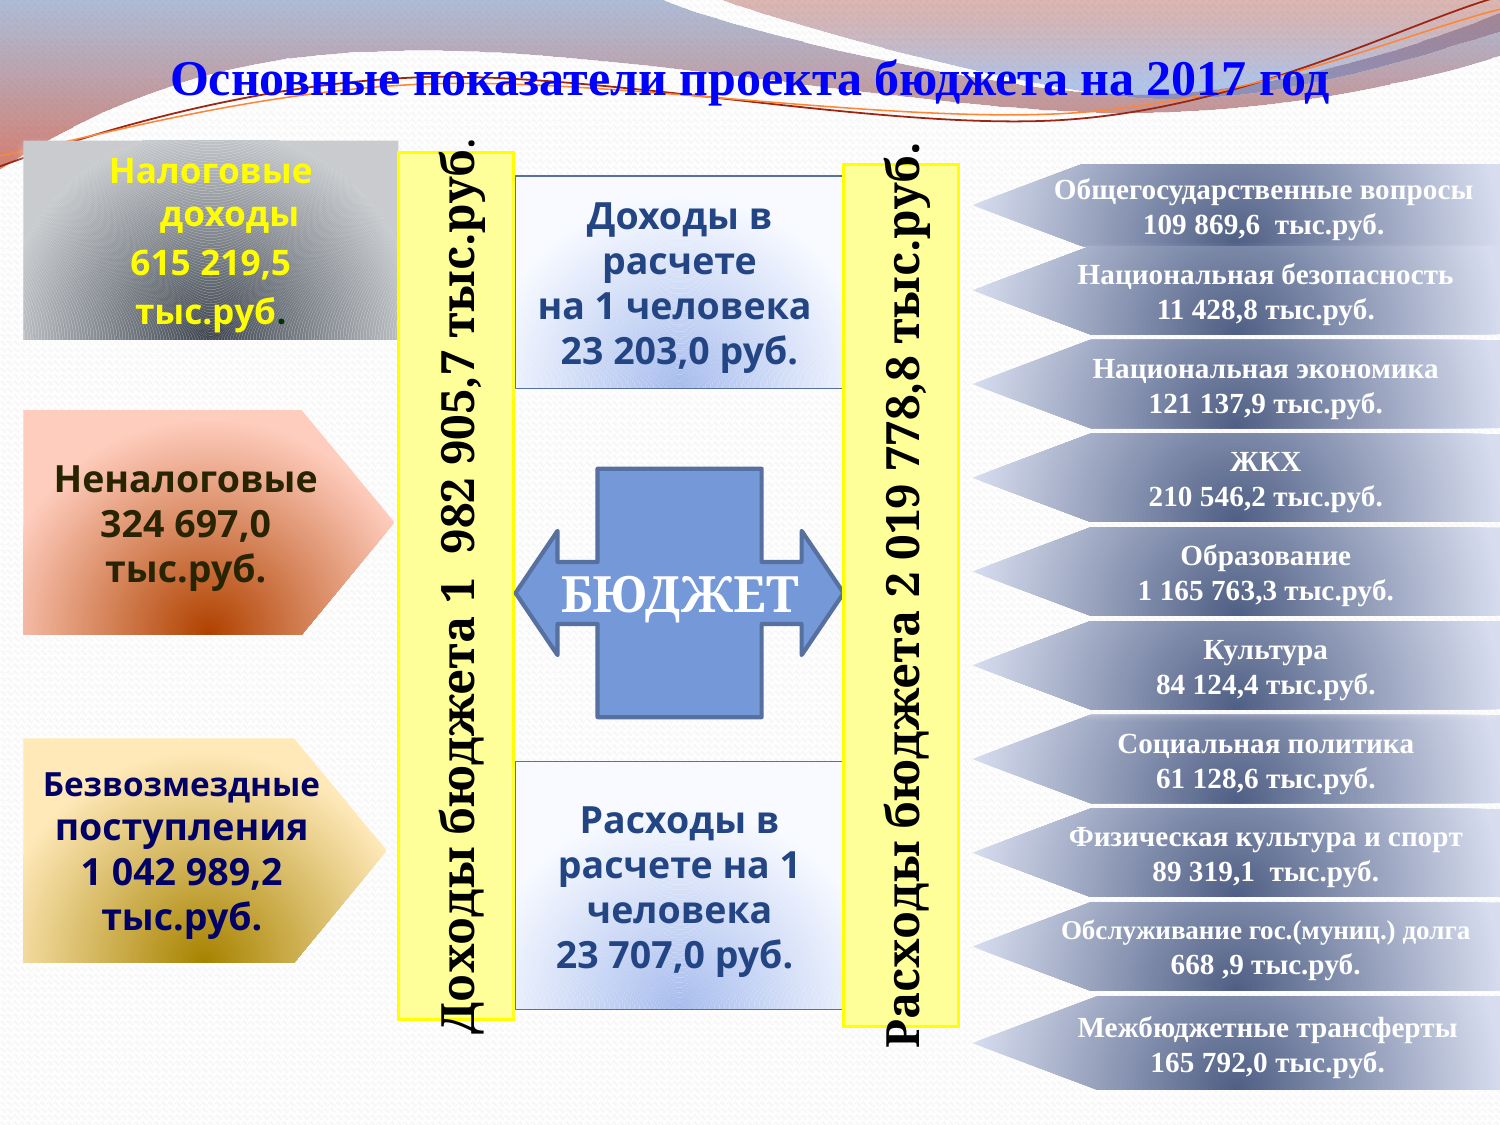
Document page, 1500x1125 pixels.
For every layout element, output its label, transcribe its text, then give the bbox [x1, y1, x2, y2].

text_box Национальная экономика 121 137,9 тыс.руб. . [972, 339, 1500, 429]
text_box Образование 1 165 763,3 тыс.руб. [972, 527, 1500, 616]
text_box Расходы бюджета 2 019 778,8 тыс.руб. [843, 164, 959, 1027]
text_box БЮДЖЕТ [513, 466, 843, 720]
text_box ЖКХ 210 546,2 тыс.руб. [972, 433, 1500, 522]
text_box Общегосударственные вопросы 109 869,6 тыс.руб. [972, 164, 1500, 247]
title Основные показатели проекта бюджета на 2017 год [0, 0, 1500, 106]
text_box Социальная политика 61 128,6 тыс.руб. [972, 719, 1500, 804]
text_box Обслуживание гос.(муниц.) долга 668 ,9 тыс.руб. [972, 902, 1500, 991]
text_box Безвозмездные поступления 1 042 989,2 тыс.руб. [23, 738, 387, 963]
text_box Культура 84 124,4 тыс.руб. [972, 621, 1500, 710]
table_header Очередной год (2017г.) [1081, 716, 1500, 722]
text_box Физическая культура и спорт 89 319,1 тыс.руб. [972, 808, 1500, 897]
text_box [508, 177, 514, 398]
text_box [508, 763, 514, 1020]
text_box Доходы в расчете на 1 человека 23 203,0 руб. [515, 175, 843, 389]
text_box Национальная безопасность 11 428,8 тыс.руб. [972, 246, 1500, 335]
list Налоговые доходы 615 219,5 тыс.руб. [23, 140, 399, 340]
text_box Доходы бюджета 1 982 905,7 тыс.руб. [398, 152, 514, 1020]
text_box Неналоговые 324 697,0 тыс.руб. [23, 410, 395, 635]
text_box Межбюджетные трансферты 165 792,0 тыс.руб. [972, 996, 1500, 1090]
text_box Расходы в расчете на 1 человека 23 707,0 руб. [515, 761, 843, 1010]
